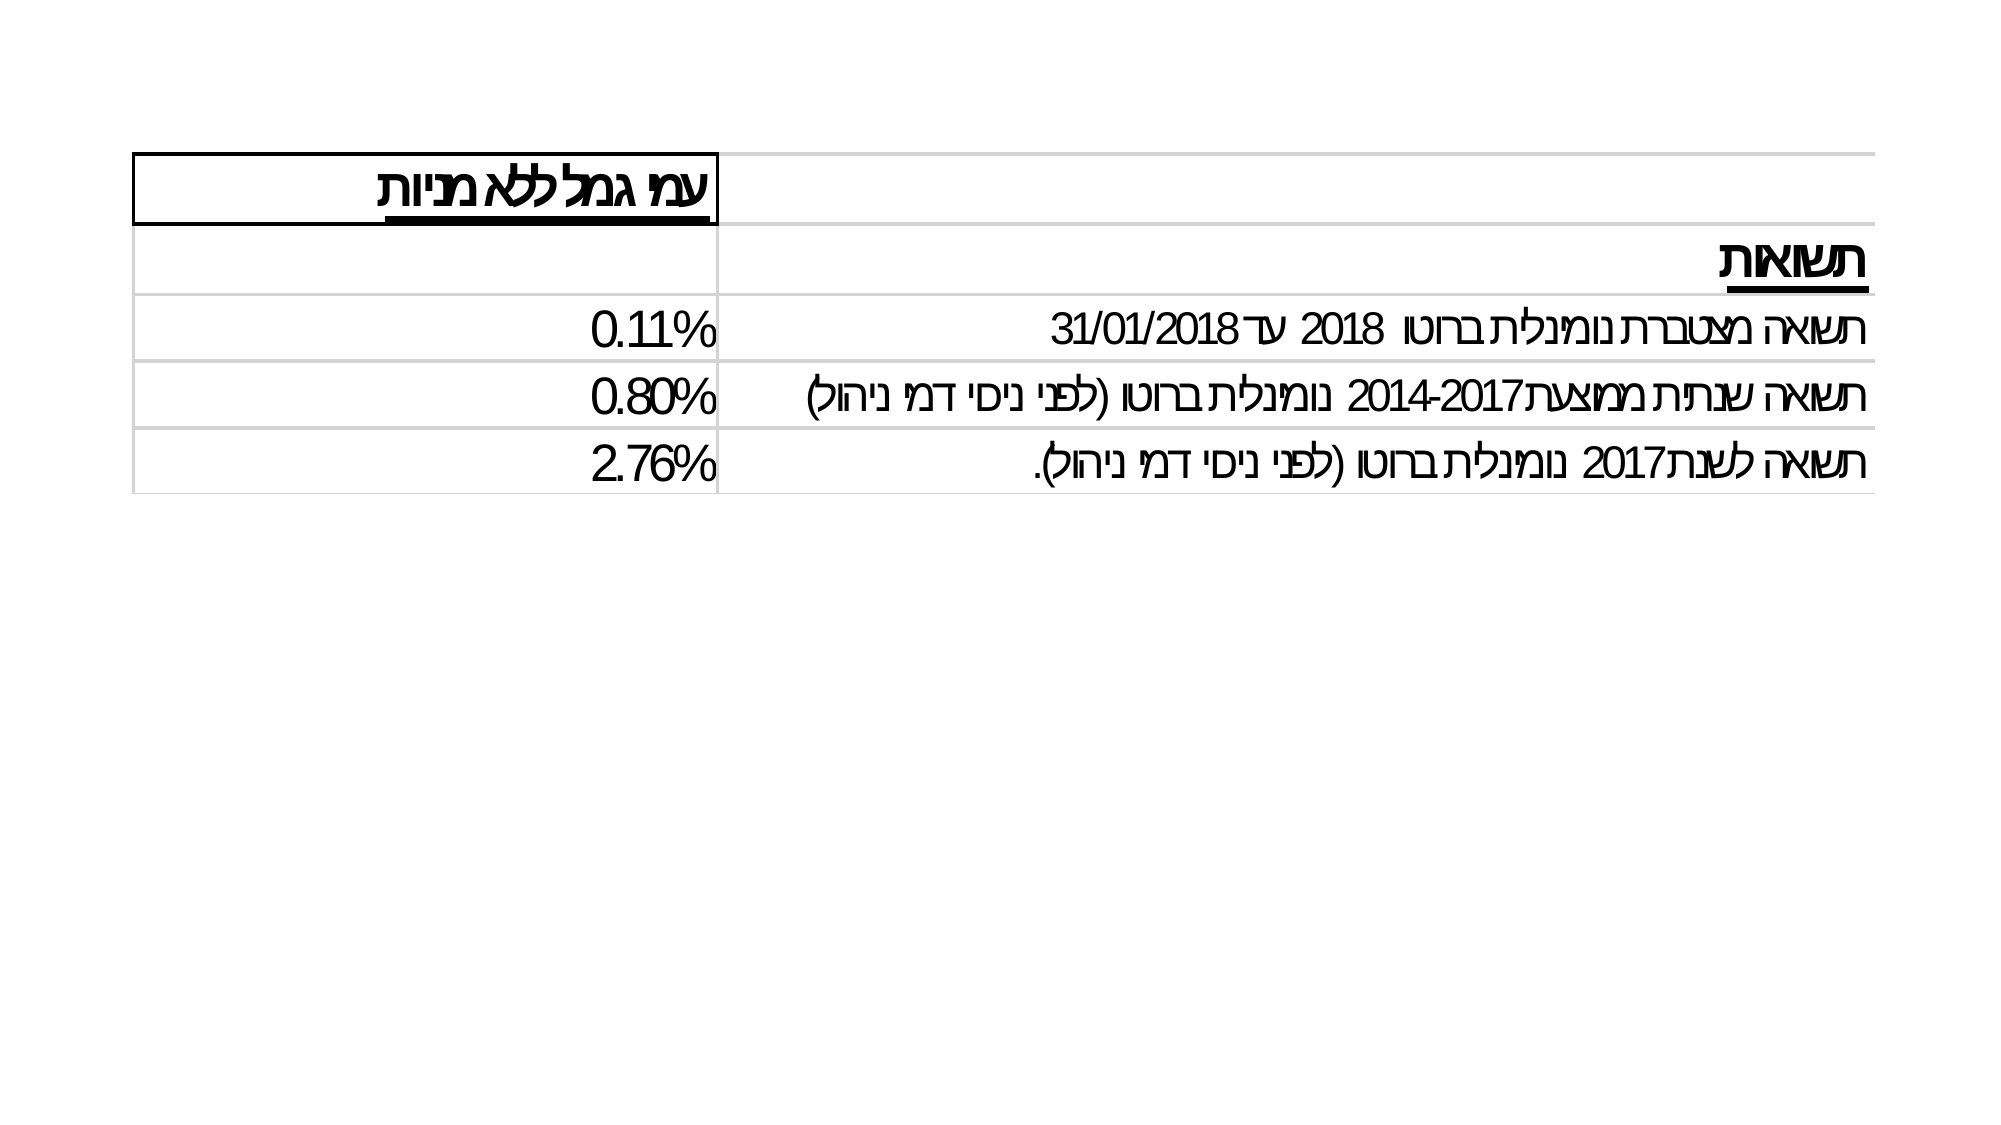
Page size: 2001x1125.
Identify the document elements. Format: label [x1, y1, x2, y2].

picture [131, 152, 1878, 497]
